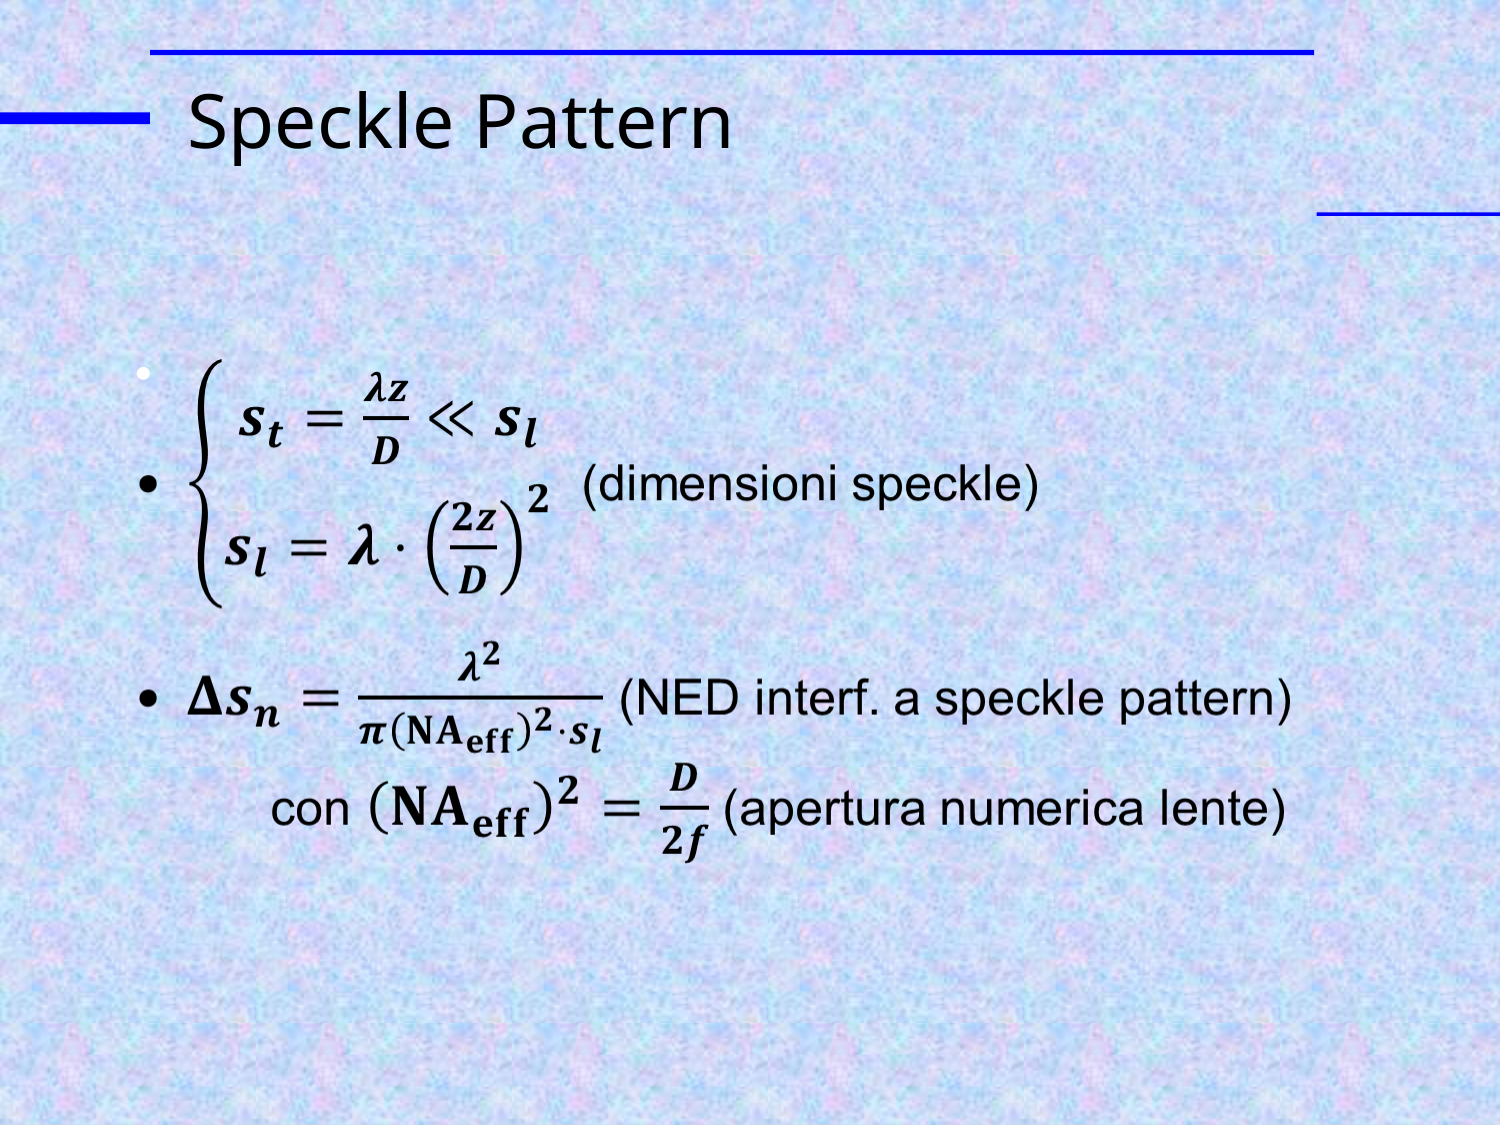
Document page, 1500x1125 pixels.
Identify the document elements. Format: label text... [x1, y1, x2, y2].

title Speckle Pattern [187, 87, 1276, 188]
picture [0, 0, 1500, 1125]
list [134, 349, 1433, 988]
